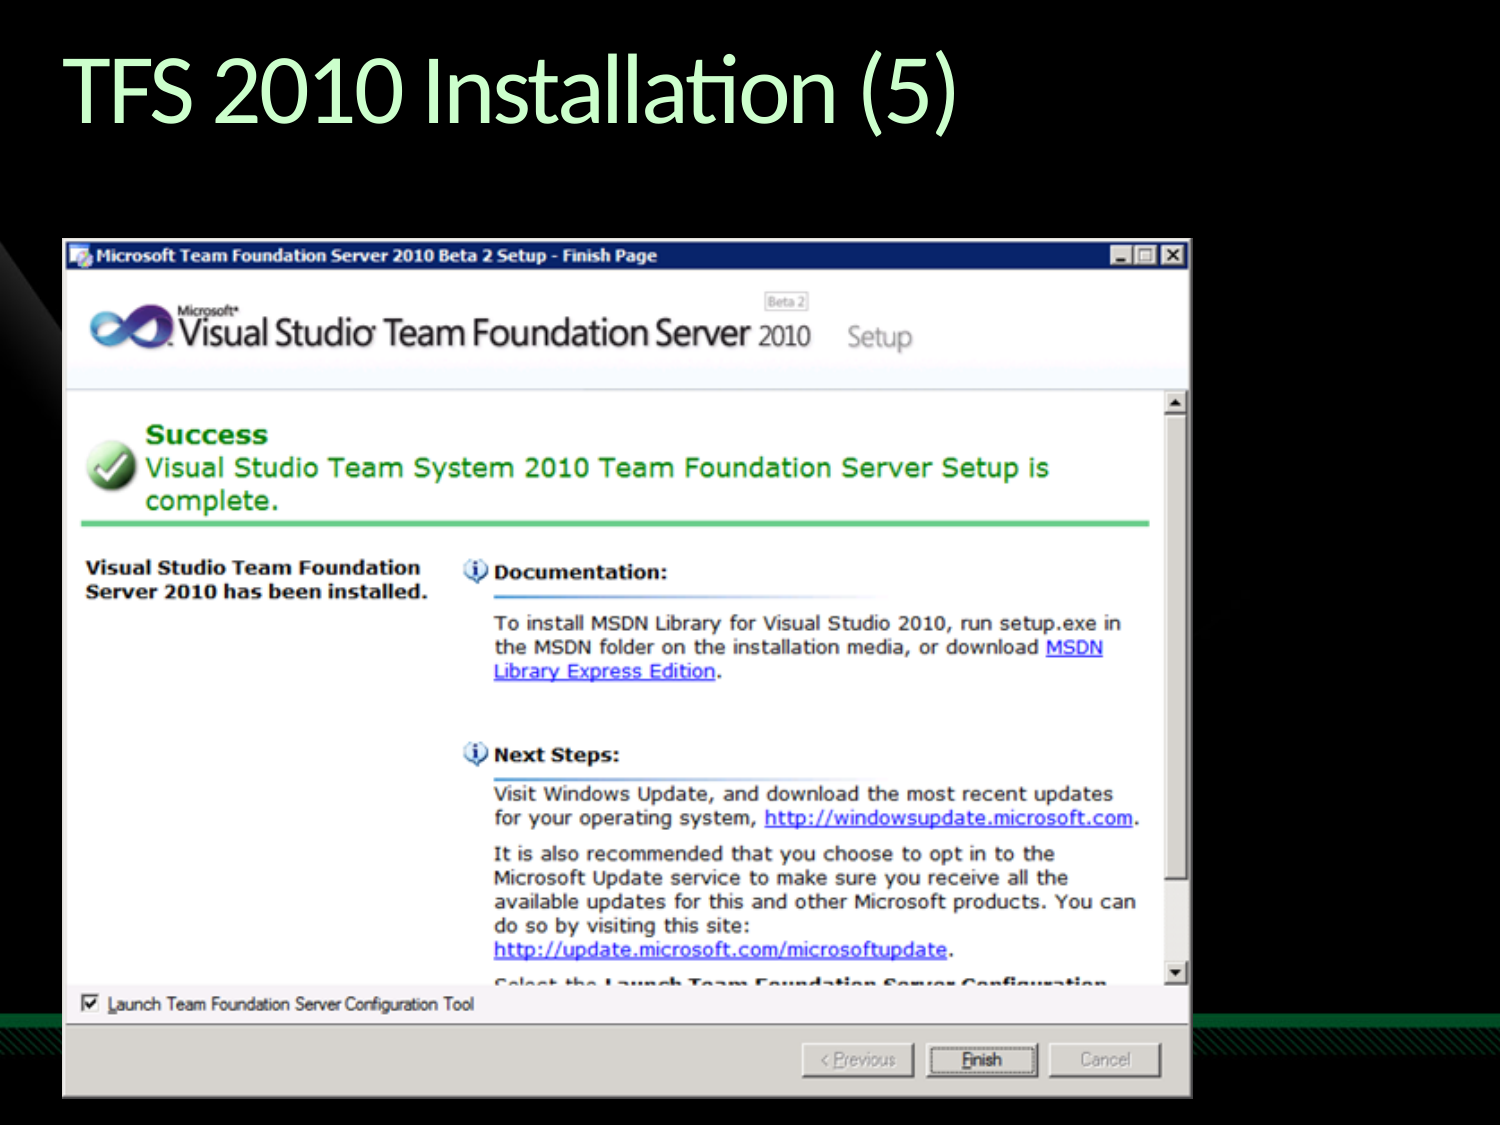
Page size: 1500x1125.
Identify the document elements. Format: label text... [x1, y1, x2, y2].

picture [0, 0, 1500, 1125]
title TFS 2010 Installation (5) [62, 37, 1438, 147]
